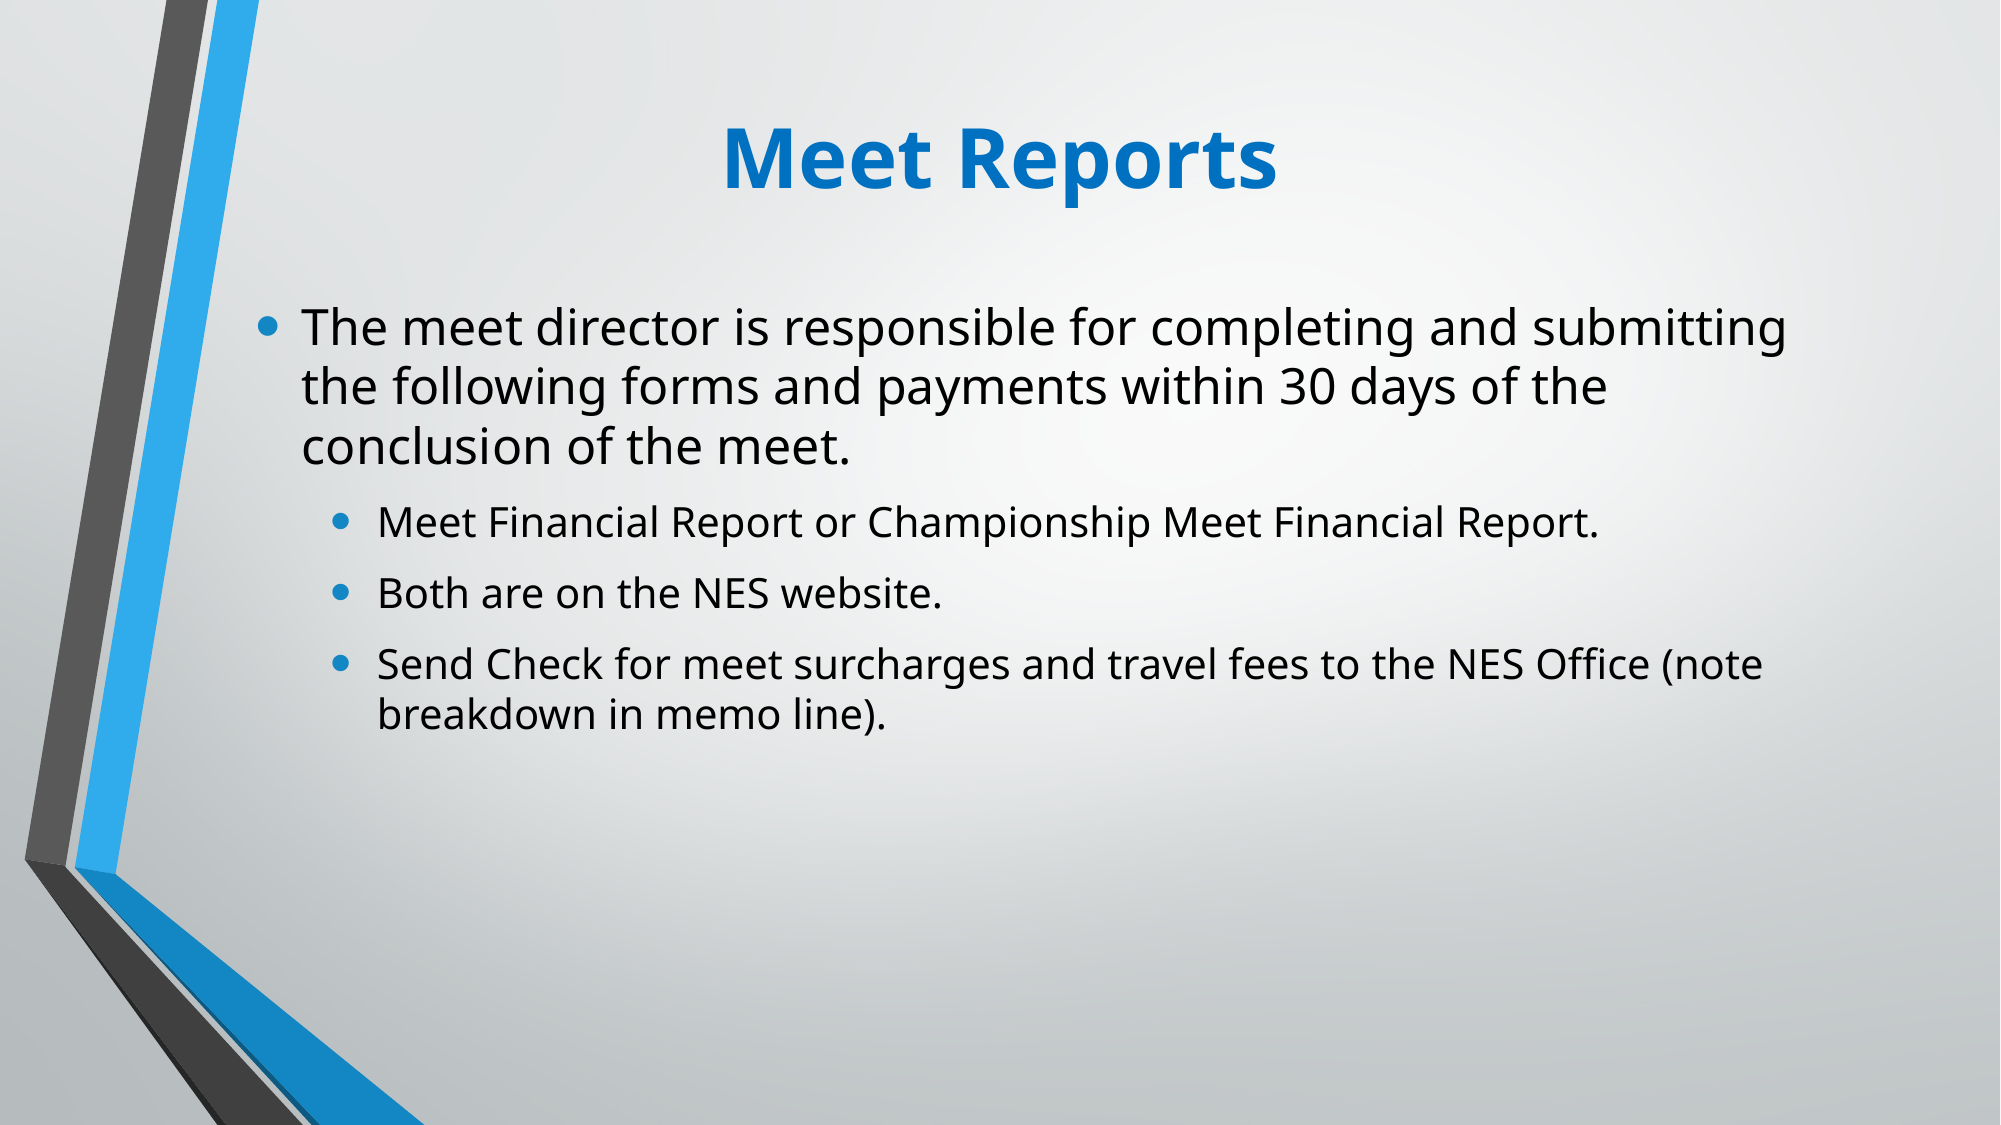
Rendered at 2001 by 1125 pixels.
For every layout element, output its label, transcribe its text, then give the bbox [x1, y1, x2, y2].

title Meet Reports [137, 46, 1863, 264]
list The meet director is responsible for completing and submitting the following forms and payments within 30 days of the conclusion of the meet. Meet Financial Report or Championship Meet Financial Report. Both are on the NES website. Send Check for meet surcharges and travel fees to the NES Office (note breakdown in memo line). [240, 287, 1884, 800]
